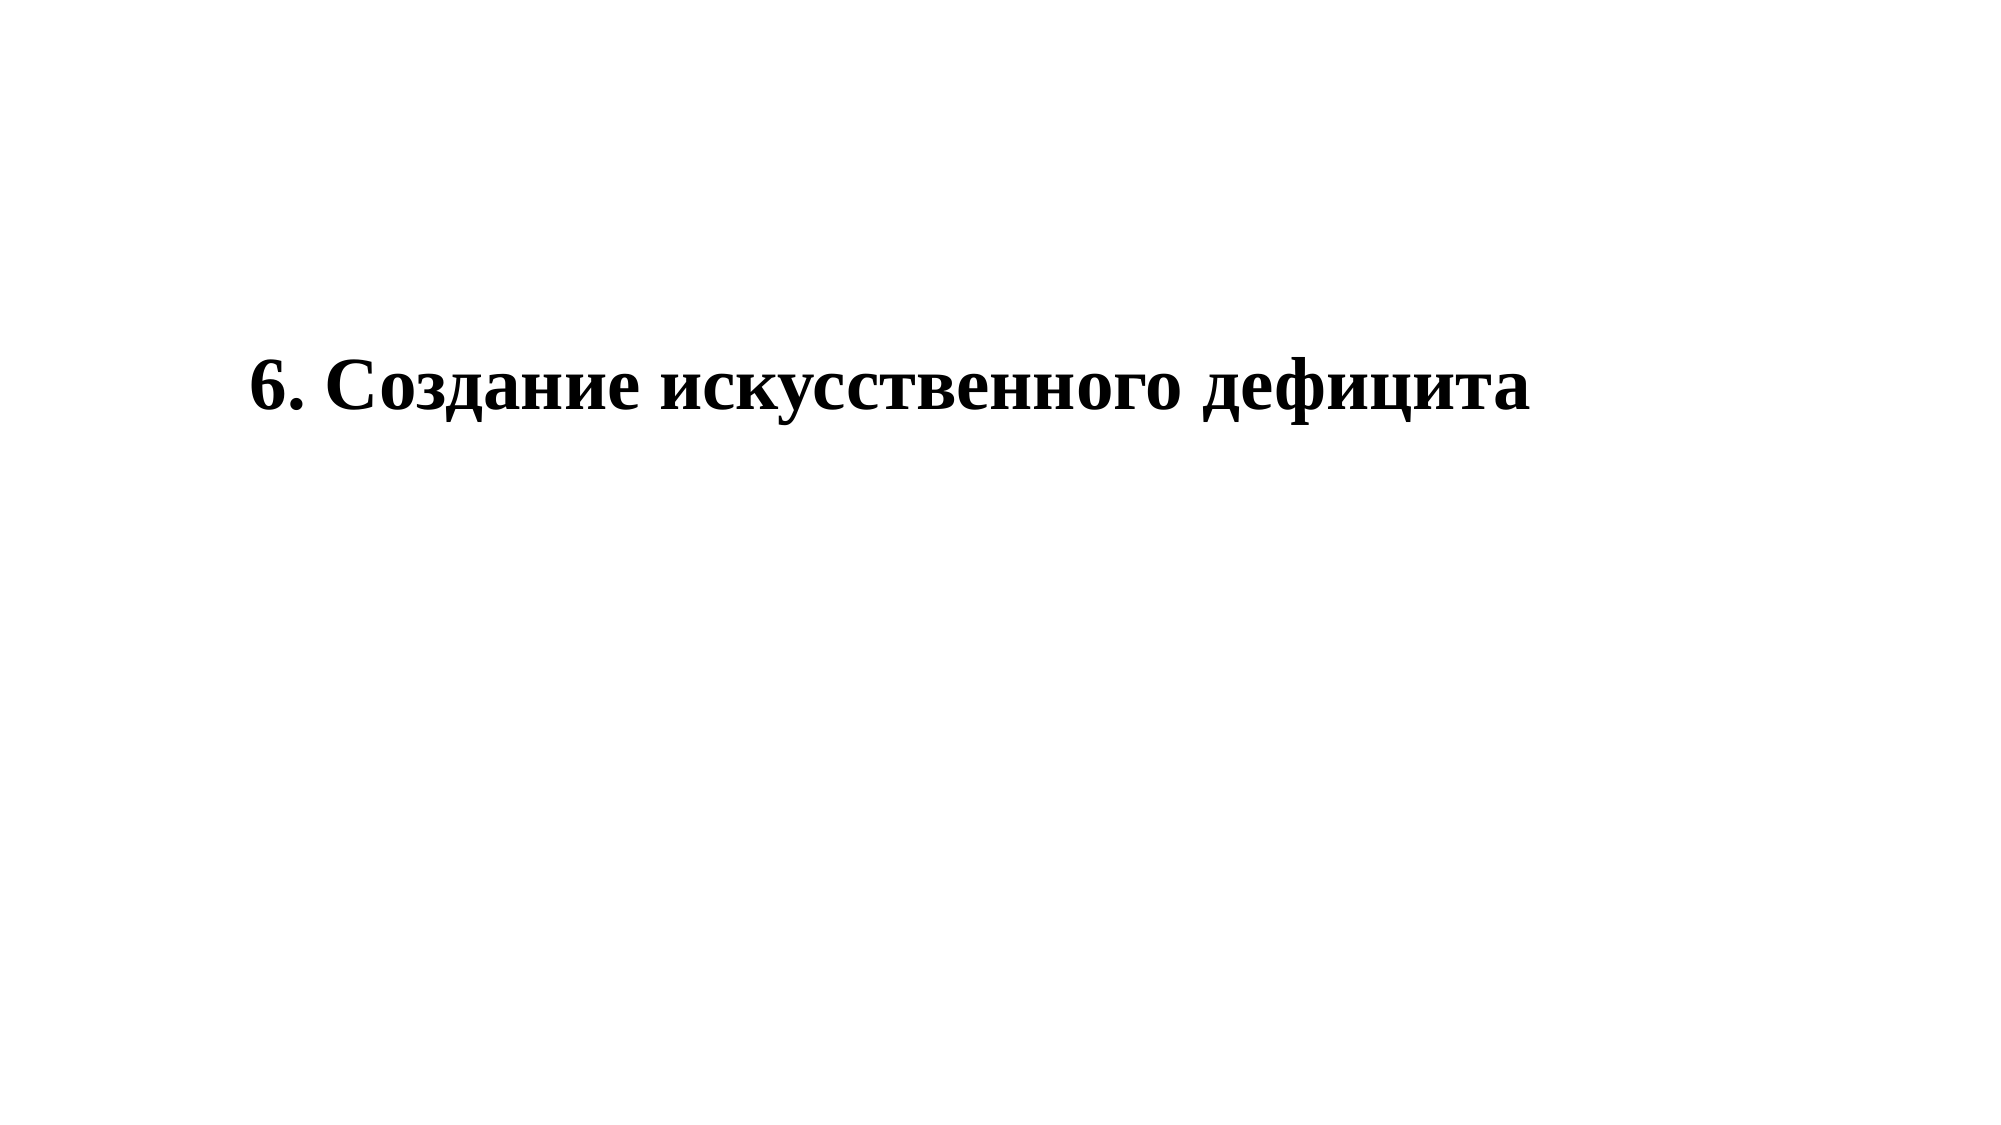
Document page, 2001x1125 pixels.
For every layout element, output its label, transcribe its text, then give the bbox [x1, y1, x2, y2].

title 6. Создание искусственного дефицита [249, 184, 1750, 576]
